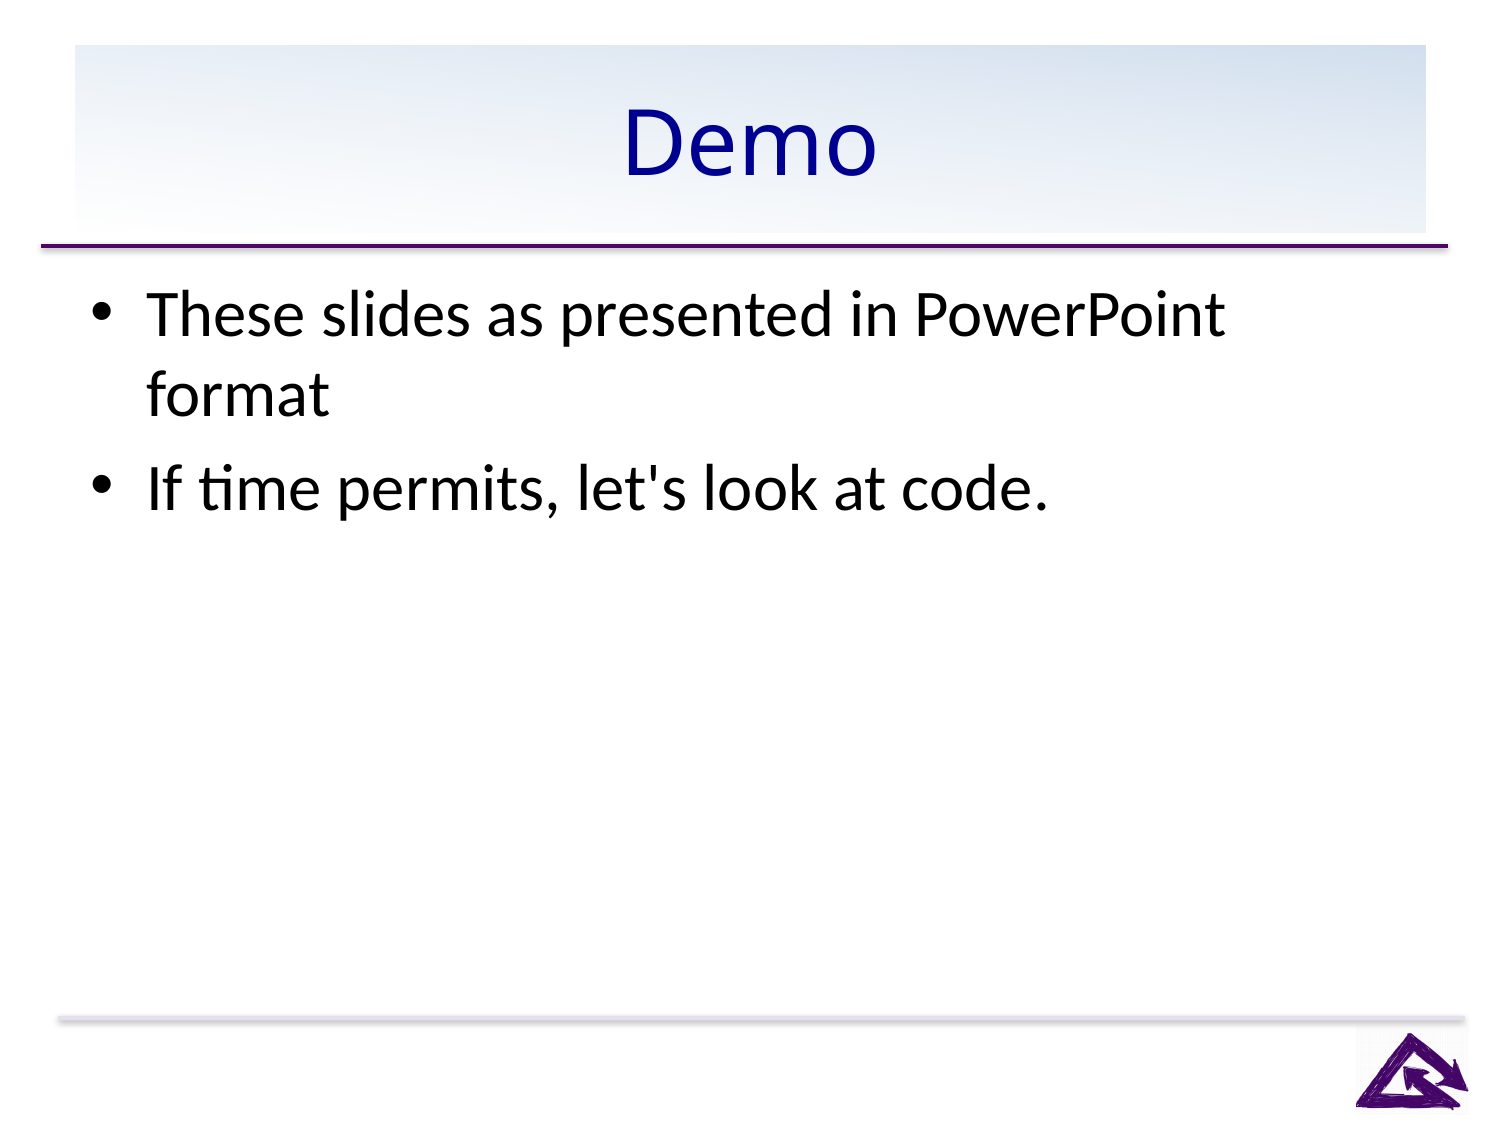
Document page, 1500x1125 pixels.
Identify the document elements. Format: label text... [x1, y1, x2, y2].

picture [1356, 1025, 1469, 1115]
title Demo [75, 45, 1425, 233]
list These slides as presented in PowerPoint format If time permits, let's look at code. [75, 262, 1425, 1005]
